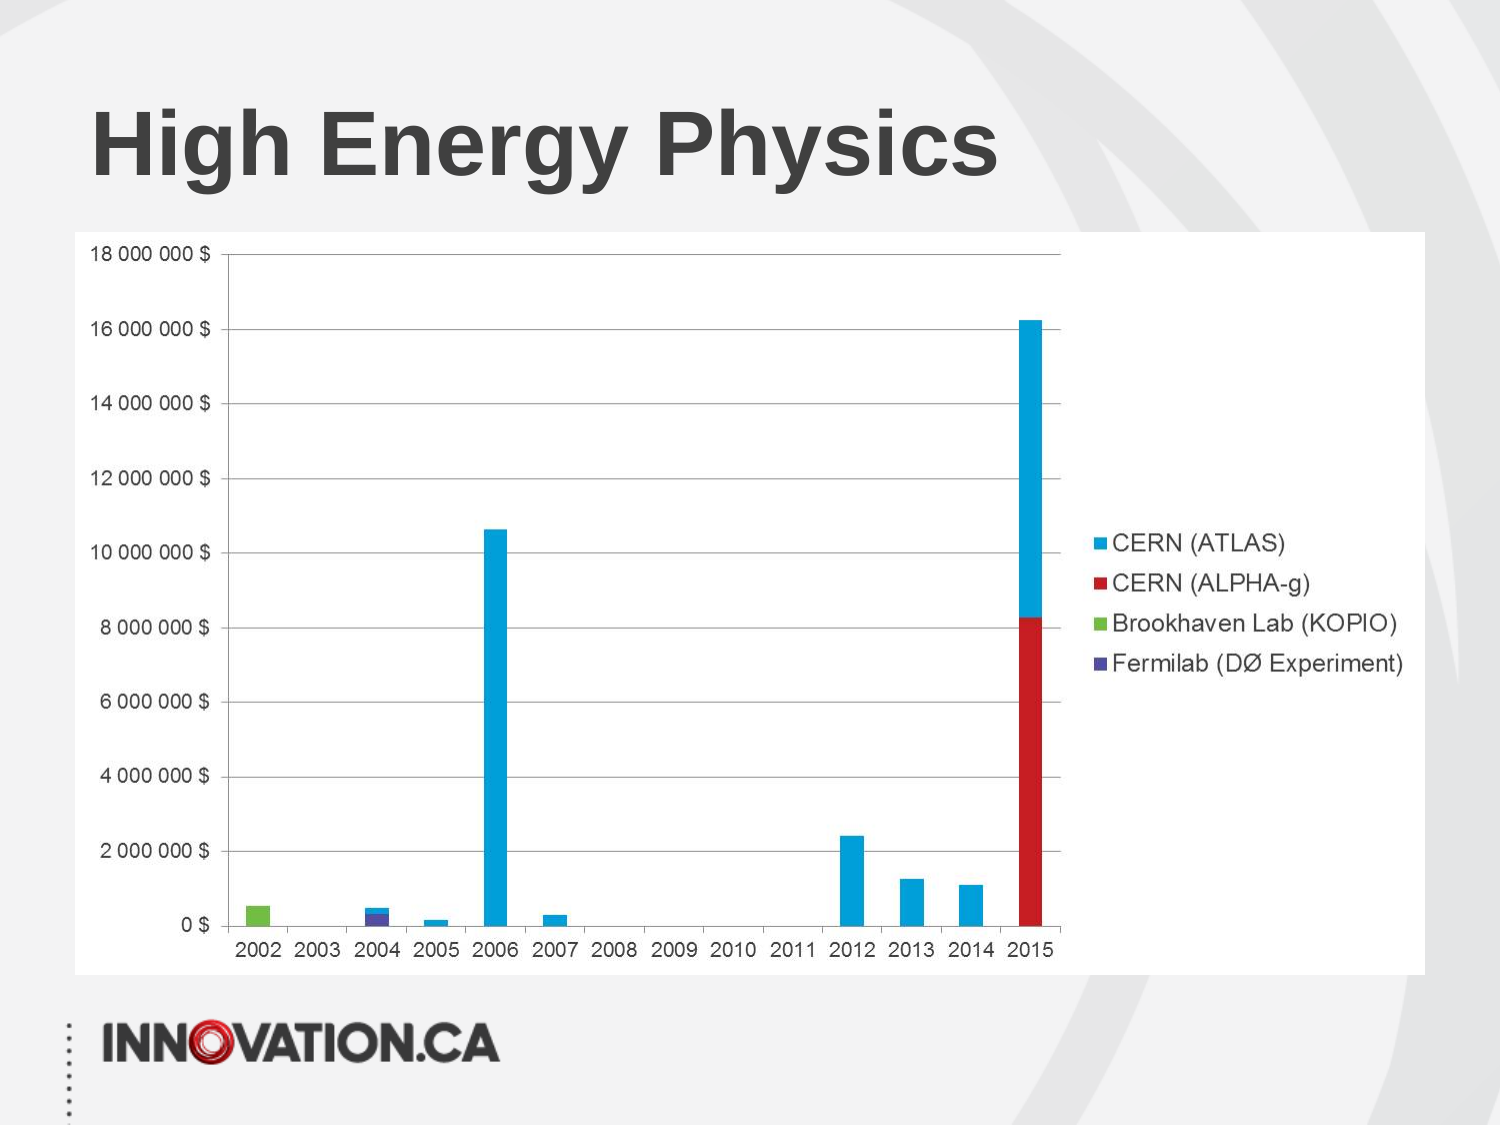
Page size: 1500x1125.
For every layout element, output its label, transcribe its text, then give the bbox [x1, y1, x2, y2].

title High Energy Physics [75, 45, 1425, 231]
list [74, 232, 1426, 975]
picture [0, 0, 1500, 1125]
